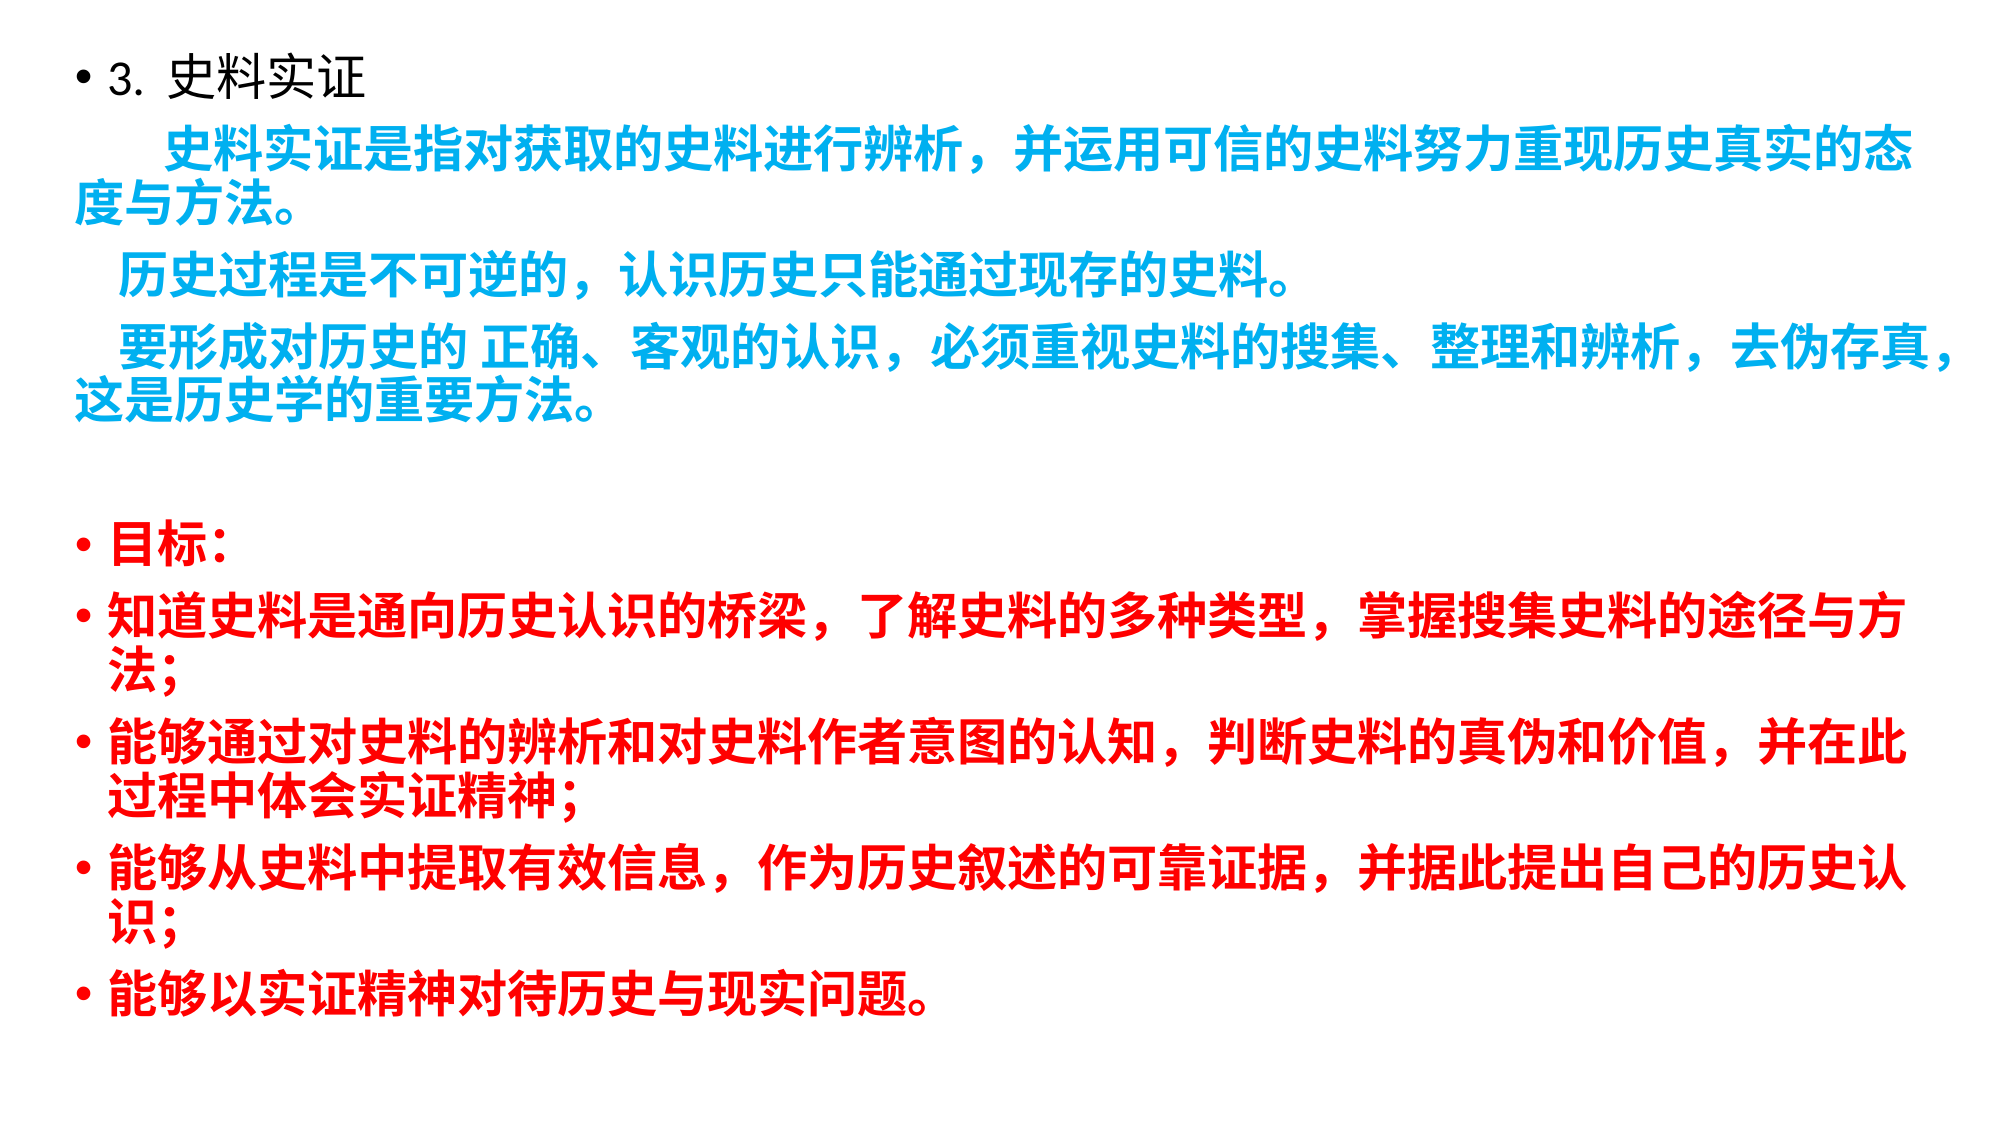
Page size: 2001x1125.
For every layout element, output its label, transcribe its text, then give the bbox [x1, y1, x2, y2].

list 3. 史料实证 史料实证是指对获取的史料进行辨析，并运用可信的史料努力重现历史真实的态度与方法。 历史过程是不可逆的，认识历史只能通过现存的史料。 要形成对历史的 正确、客观的认识，必须重视史料的搜集、整理和辨析，去伪存真，这是历史学的重要方法。 目标： 知道史料是通向历史认识的桥梁，了解史料的多种类型，掌握搜集史料的途径与方法； 能够通过对史料的辨析和对史料作者意图的认知，判断史料的真伪和价值，并在此过程中体会实证精神； 能够从史料中提取有效信息，作为历史叙述的可靠证据，并据此提出自己的历史认识； 能够以实证精神对待历史与现实问题。 [59, 44, 1950, 1036]
